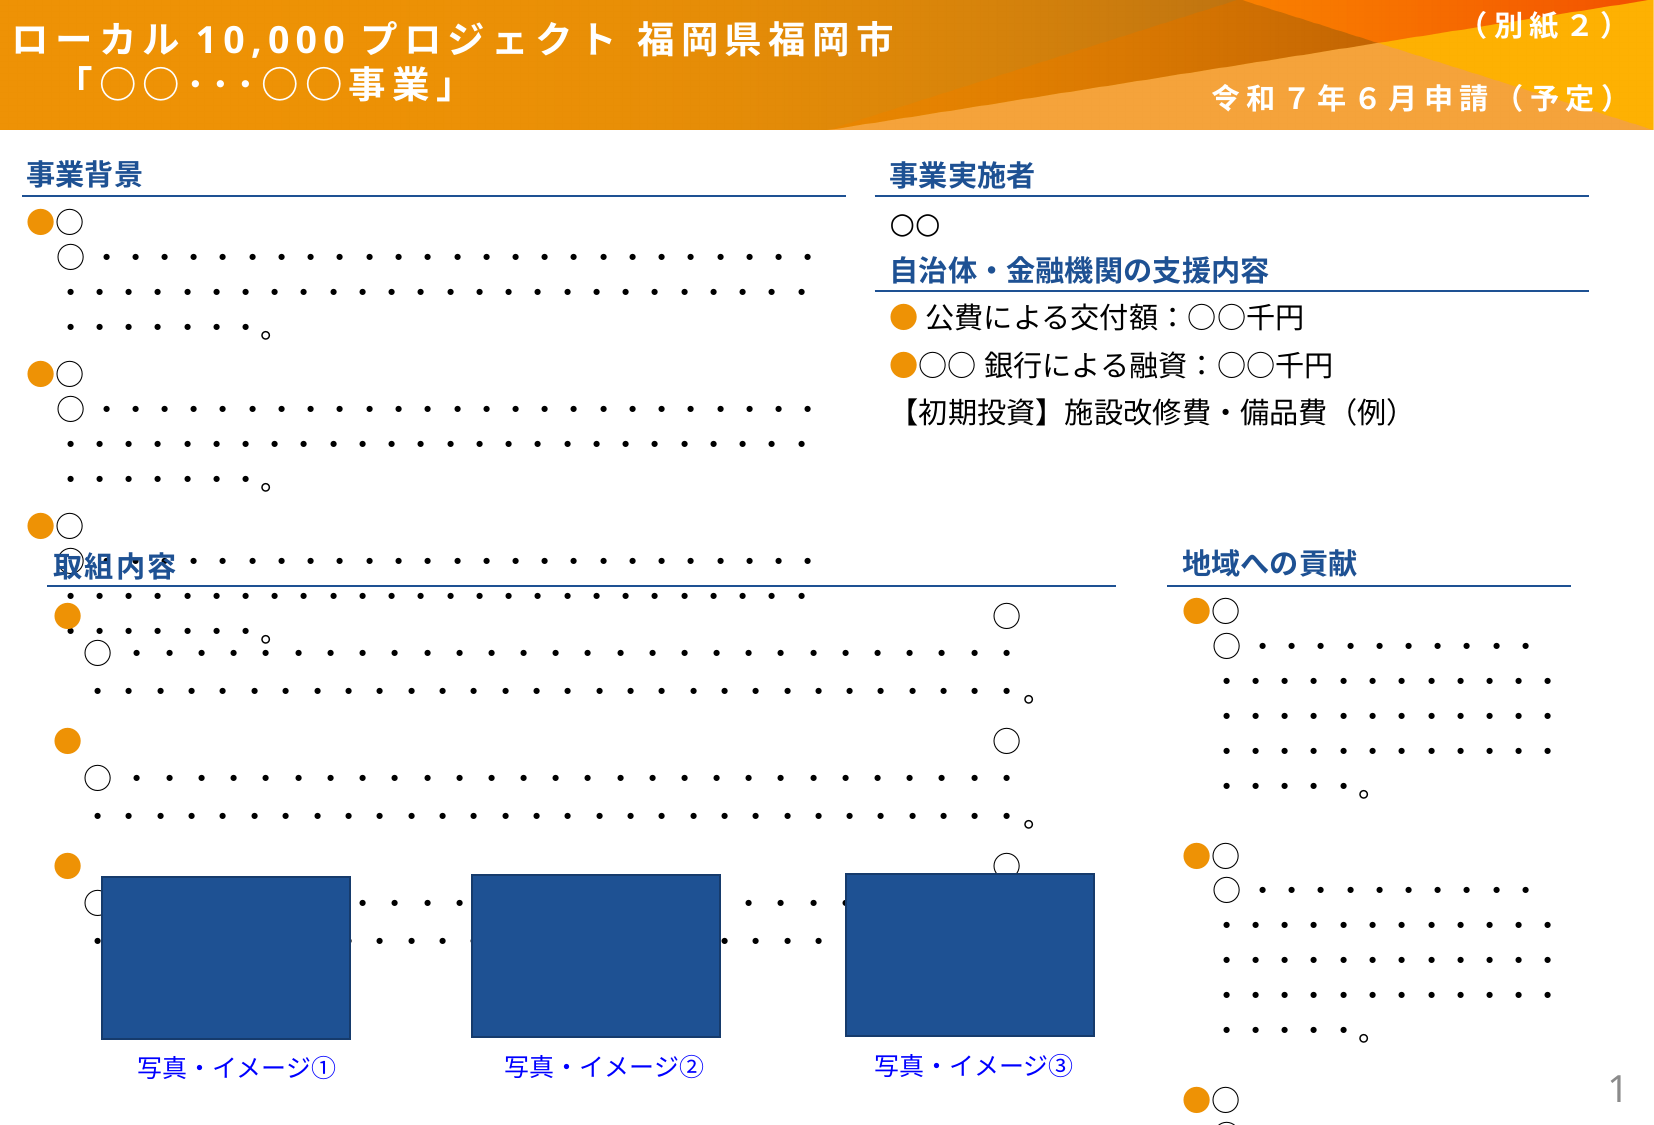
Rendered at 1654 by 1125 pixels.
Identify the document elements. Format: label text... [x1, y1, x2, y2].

text_box [845, 873, 1095, 1037]
text_box 令和７年６月申請（予定） [1167, 80, 1631, 116]
text_box [101, 876, 351, 1040]
text_box [471, 874, 721, 1038]
text_box 写真・イメージ① [121, 1044, 387, 1091]
text_box 写真・イメージ③ [858, 1042, 1124, 1089]
picture [0, 0, 1654, 130]
text_box ローカル10,000プロジェクト 福岡県福岡市 「○○･･･○○事業」 [11, 16, 1193, 107]
text_box [28, 519, 1624, 1105]
text_box 事業実施者 ○○ 自治体・金融機関の支援内容 ●公費による交付額：○○千円 ●○○銀行による融資：○○千円 【初期投資】施設改修費・備品費（例） [874, 149, 1636, 488]
text_box 事業背景 ●○○・・・・・・・・・・・・・・・・・・・・・・・・・・・・・・・・・・・・・・・・・・・・・・・・・・・・・・・・・・。 ●○○・・・・・・・・・・・・・・・・・・・・・・・・・・・・・・・・・・・・・・・・・・・・・・・・・・・・・・・・・・。 ●○○・・・・・・・・・・・・・・・・・・・・・・・・・・・・・・・・・・・・・・・・・・・・・・・・・・・・・・・・・・。 [11, 149, 860, 538]
slide_number 1 [1264, 1060, 1644, 1121]
text_box 取組内容 ●○○・・・・・・・・・・・・・・・・・・・・・・・・・・・・・・・・・・・・・・・・・・・・・・・・・・・・・・・・・・。 ●○○・・・・・・・・・・・・・・・・・・・・・・・・・・・・・・・・・・・・・・・・・・・・・・・・・・・・・・・・・・。 ●○○・・・・・・・・・・・・・・・・・・・・・・・・・・・・・・・・・・・・・・・・・・・・・・・・・・・・・・・・・・。 [9, 538, 1039, 1016]
text_box （別紙２） [1166, 7, 1630, 43]
text_box 写真・イメージ② [489, 1043, 755, 1090]
text_box 地域への貢献 ●○○・・・・・・・・・・・・・・・・・・・・・・・・・・・・・・・・・・・・・・・・・・・・・・・・・・・。 ●○○・・・・・・・・・・・・・・・・・・・・・・・・・・・・・・・・・・・・・・・・・・・・・・・・・・・。 ●○○・・・・・・・・・・・・・・・・・・・・・・・・・・・・・・・・・・・・・・・・・・・・・・・・・・・・・・・・・・・・・・・・・・・・・・・・・・・・・・・・・・・・・・・・・・・・・・・・・・・。 [1167, 538, 1582, 1082]
